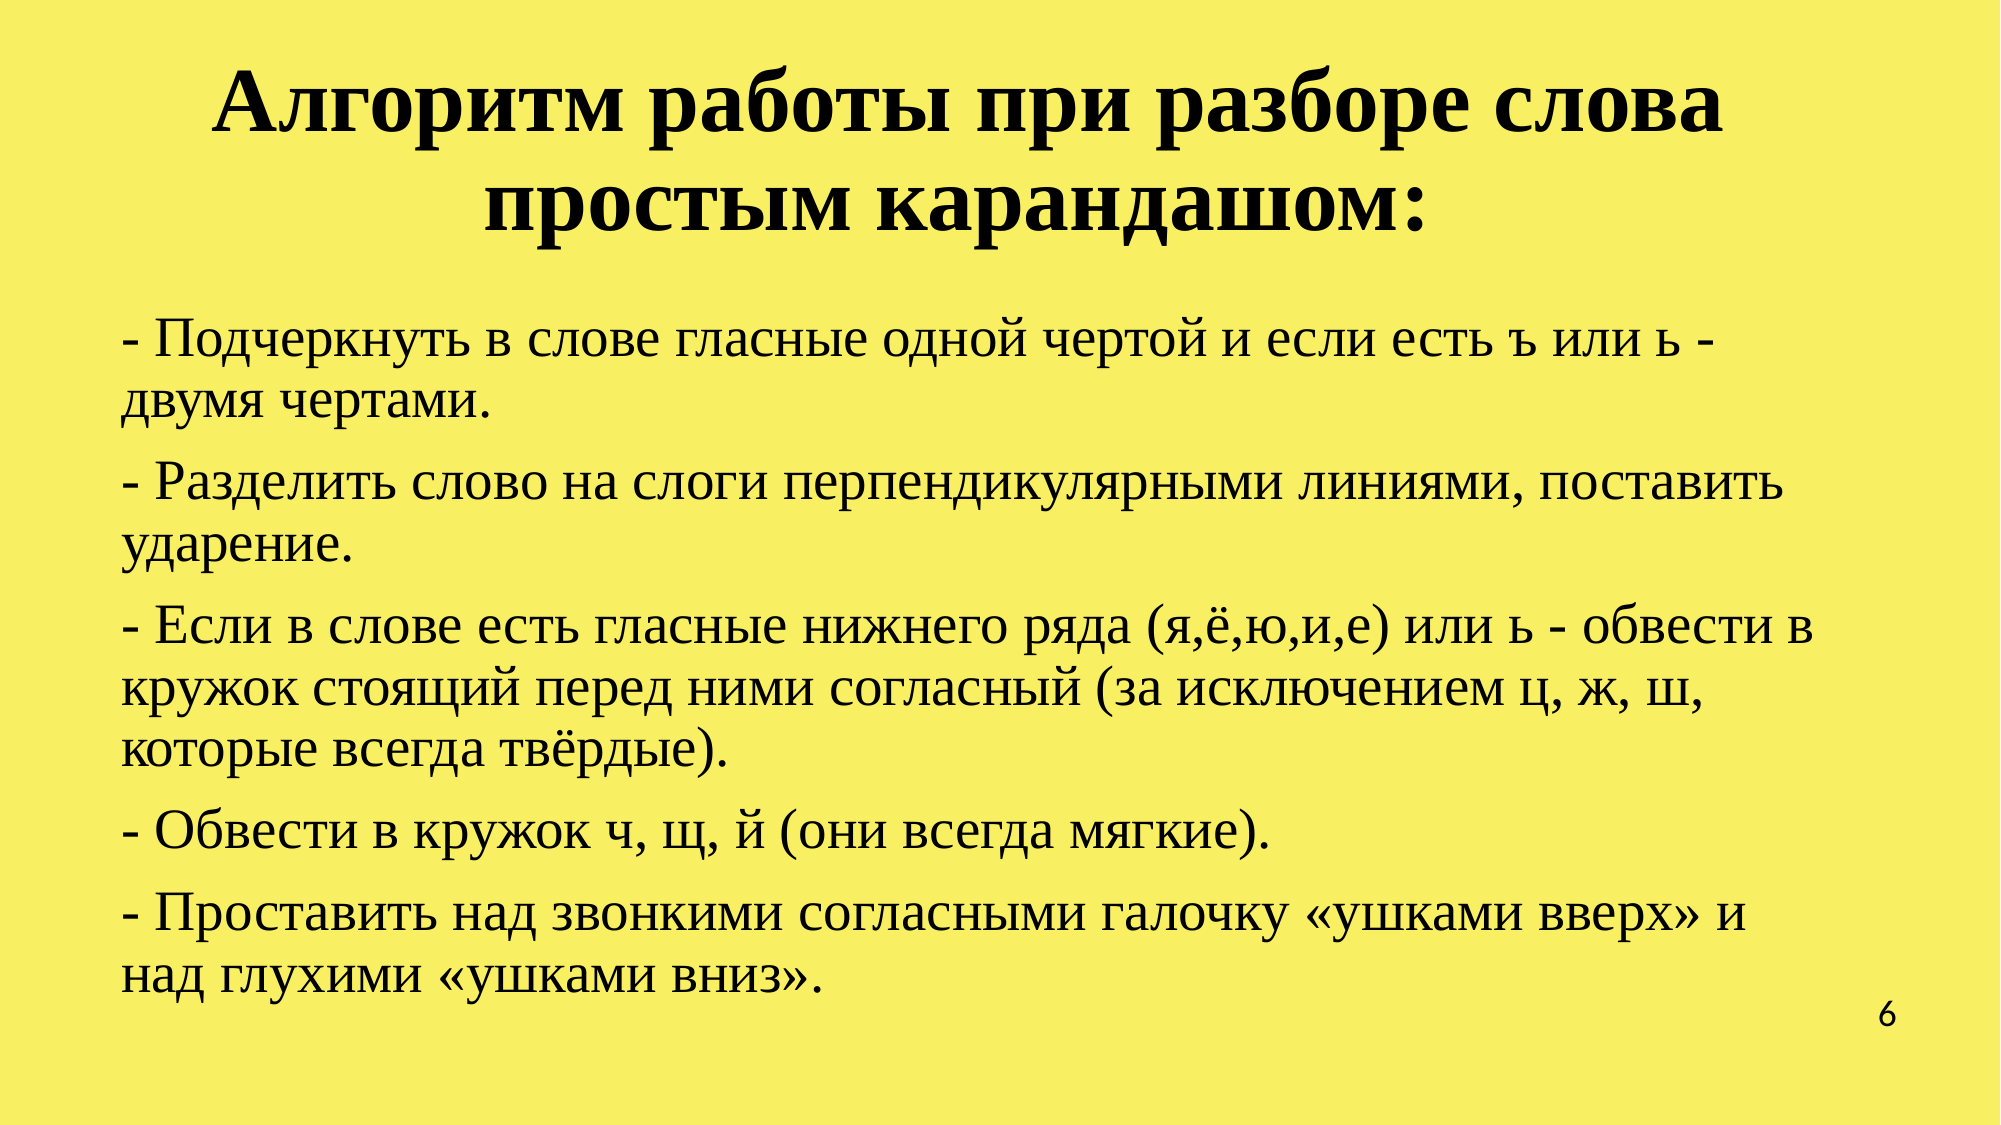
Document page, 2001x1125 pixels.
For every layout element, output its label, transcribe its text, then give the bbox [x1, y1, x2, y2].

title Алгоритм работы при разборе слова простым карандашом: [106, 42, 1832, 260]
text_box 6 [1847, 981, 1928, 1042]
list - Подчеркнуть в слове гласные одной чертой и если есть ъ или ь - двумя чертами. - Разделить слово на слоги перпендикулярными линиями, поставить ударение. - Если в слове есть гласные нижнего ряда (я,ё,ю,и,е) или ь - обвести в кружок стоящий перед ними согласный (за исключением ц, ж, ш, которые всегда твёрдые). - Обвести в кружок ч, щ, й (они всегда мягкие). - Проставить над звонкими согласными галочку «ушками вверх» и над глухими «ушками вниз». [106, 299, 1832, 1014]
